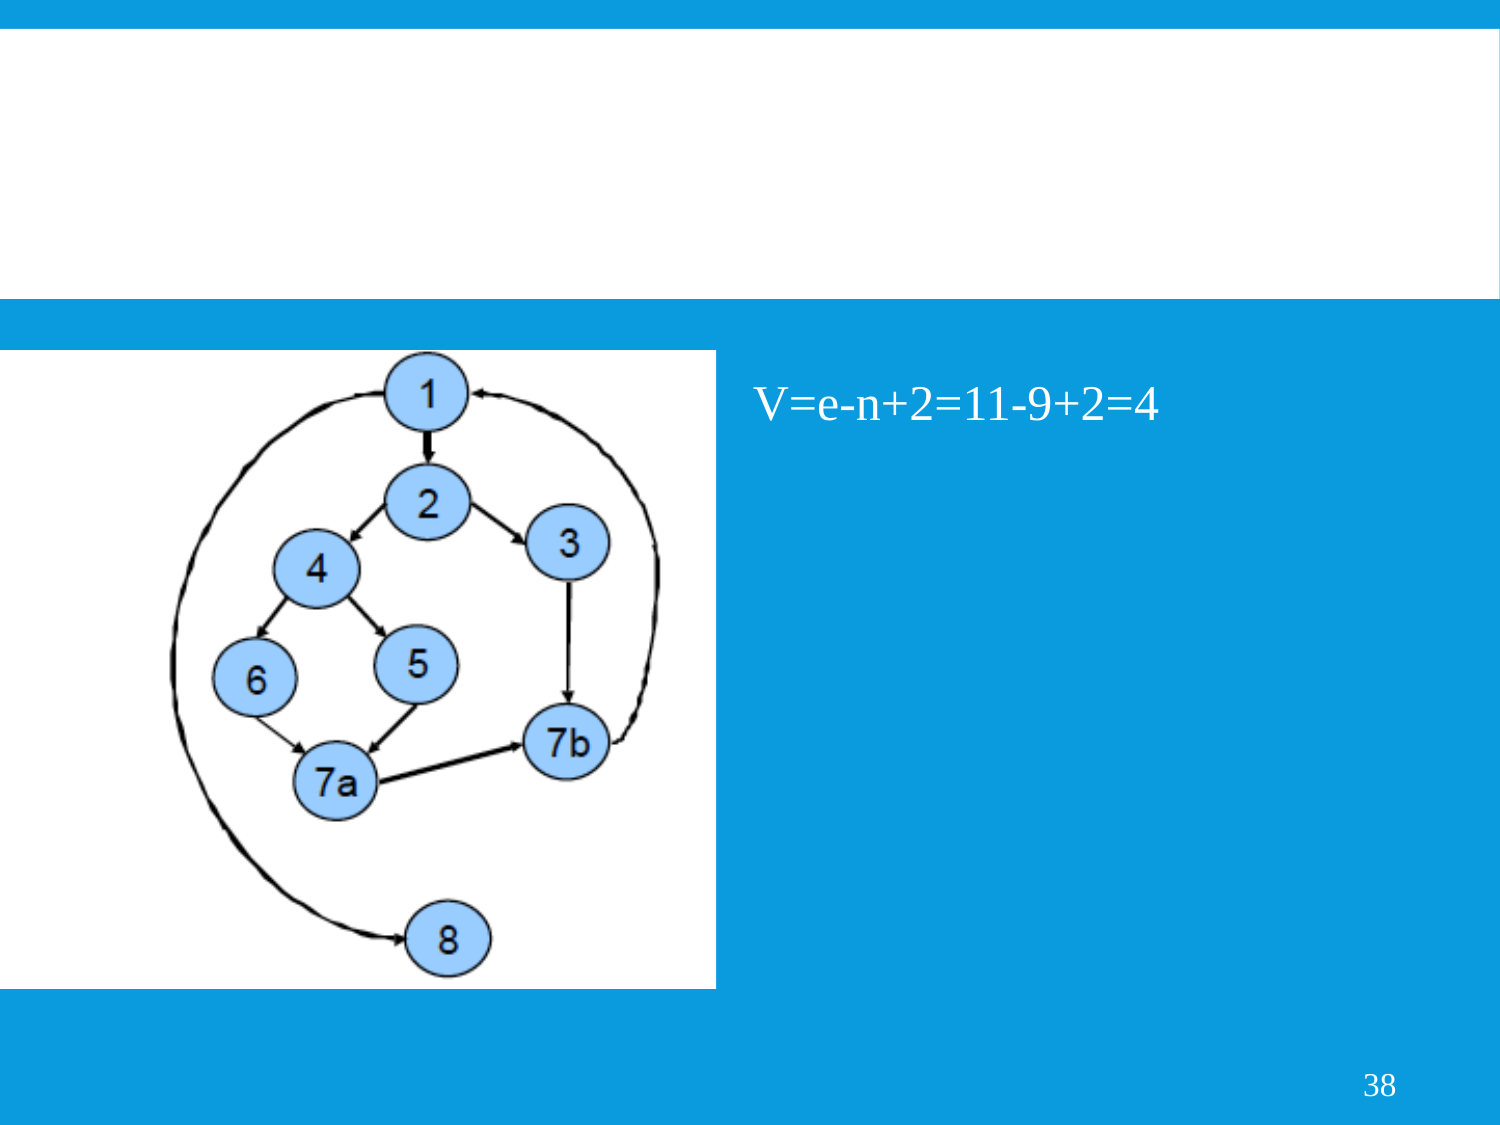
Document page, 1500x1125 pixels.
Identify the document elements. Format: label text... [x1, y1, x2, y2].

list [0, 349, 717, 989]
text_box V=e-n+2=11-9+2=4 [738, 362, 1462, 438]
slide_number 38 [1355, 1053, 1473, 1114]
